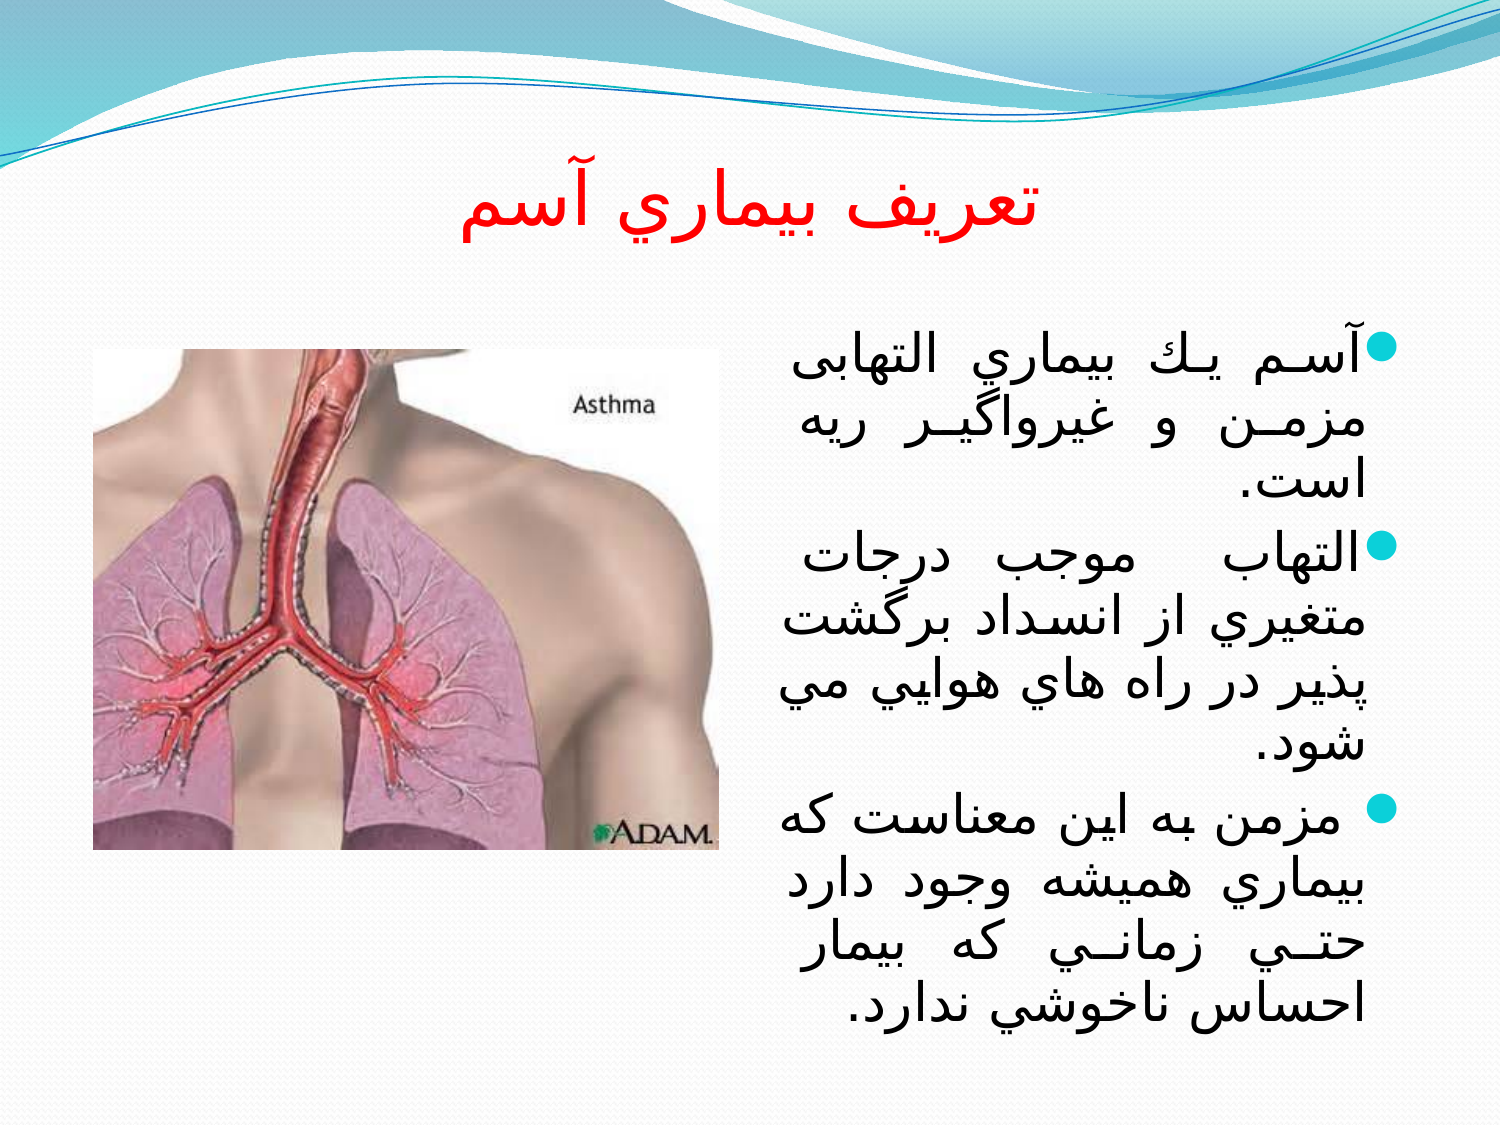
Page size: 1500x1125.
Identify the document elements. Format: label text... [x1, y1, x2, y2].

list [93, 349, 719, 851]
title تعريف بيماري آسم [75, 137, 1425, 256]
list آسم يك بيماري التهابی مزمن و غيرواگير ريه است. التهاب موجب درجات متغيري از انسداد برگشت پذير در راه هاي هوايي مي شود. مزمن به اين معناست كه بيماري هميشه وجود دارد حتي زماني كه بيمار احساس ناخوشي ندارد. [762, 314, 1425, 1043]
